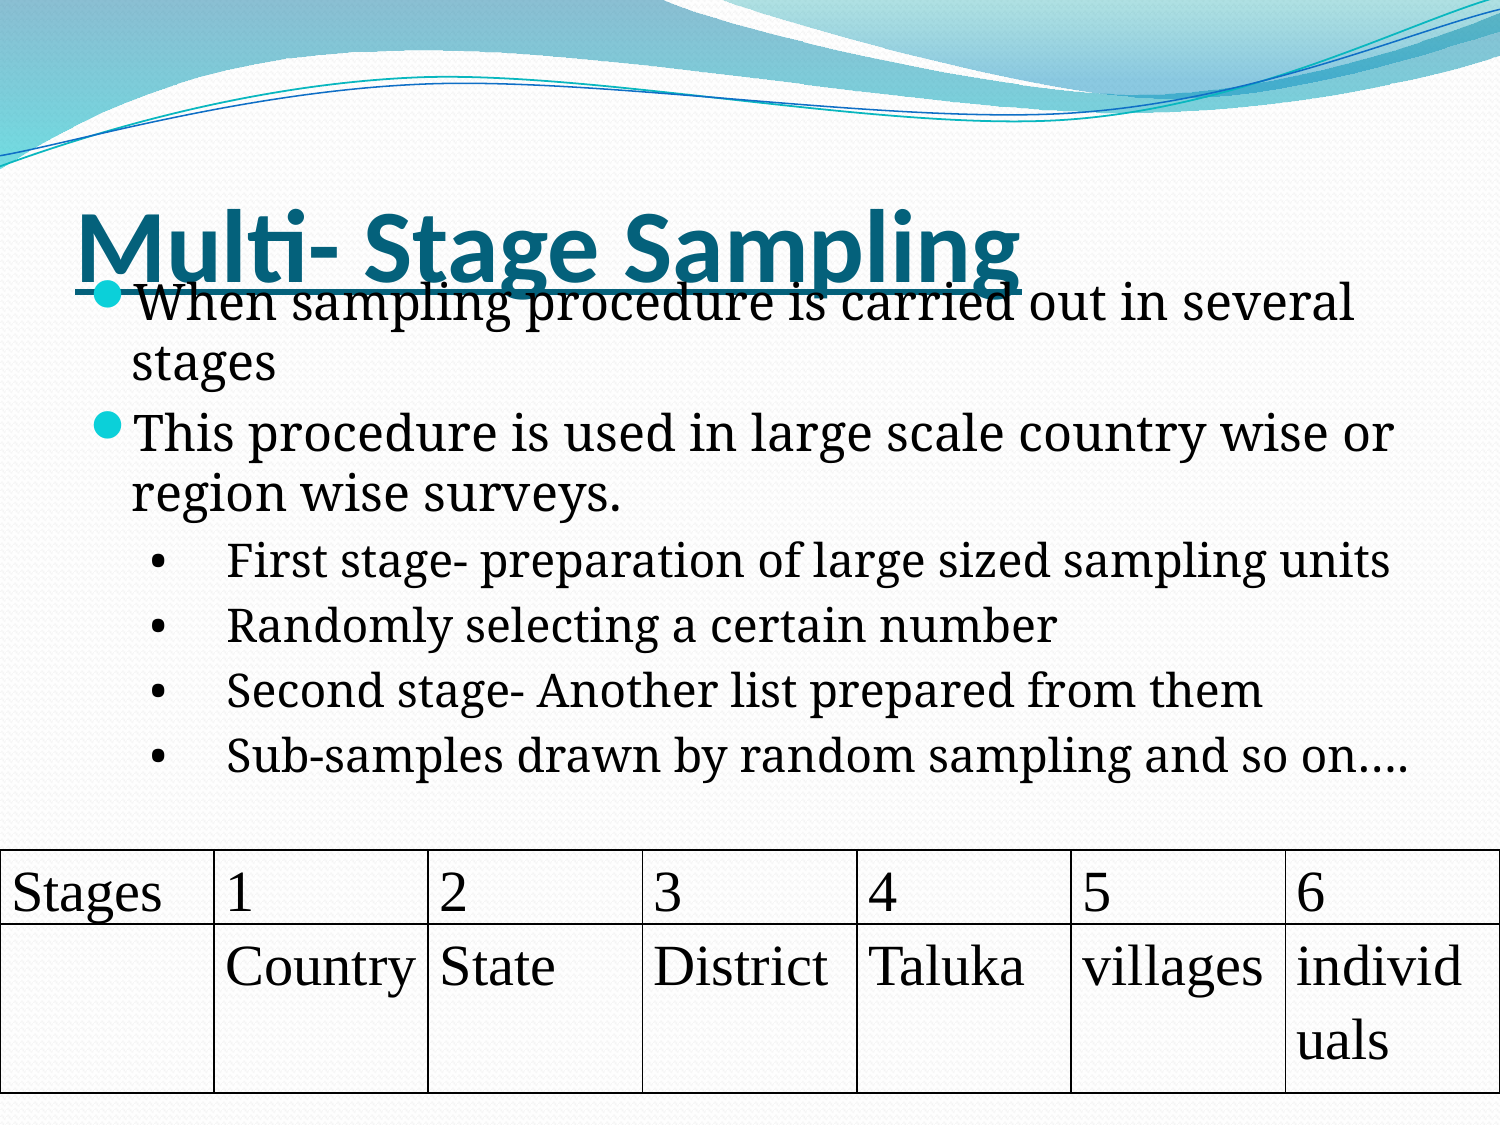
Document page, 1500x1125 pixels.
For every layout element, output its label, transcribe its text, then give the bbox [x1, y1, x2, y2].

table_cell Taluka [858, 925, 1070, 1092]
table_header 1 [215, 851, 427, 923]
table_cell State [429, 925, 642, 1092]
table_cell villages [1072, 925, 1285, 1092]
table_header 6 [1286, 851, 1499, 923]
table_header Stages [1, 851, 213, 923]
list When sampling procedure is carried out in several stages This procedure is used in large scale country wise or region wise surveys. • First stage- preparation of large sized sampling units • Randomly selecting a certain number • Second stage- Another list prepared from them • Sub-samples drawn by random sampling and so on…. [75, 262, 1425, 825]
table_header 2 [429, 851, 642, 923]
table_cell Country [215, 925, 427, 1092]
title Multi- Stage Sampling [75, 115, 1425, 262]
table_cell District [643, 925, 856, 1092]
table_header 4 [858, 851, 1070, 923]
table_header 5 [1072, 851, 1285, 923]
table_header 3 [643, 851, 856, 923]
table_cell [1, 925, 213, 1092]
table_cell individuals [1286, 925, 1499, 1092]
